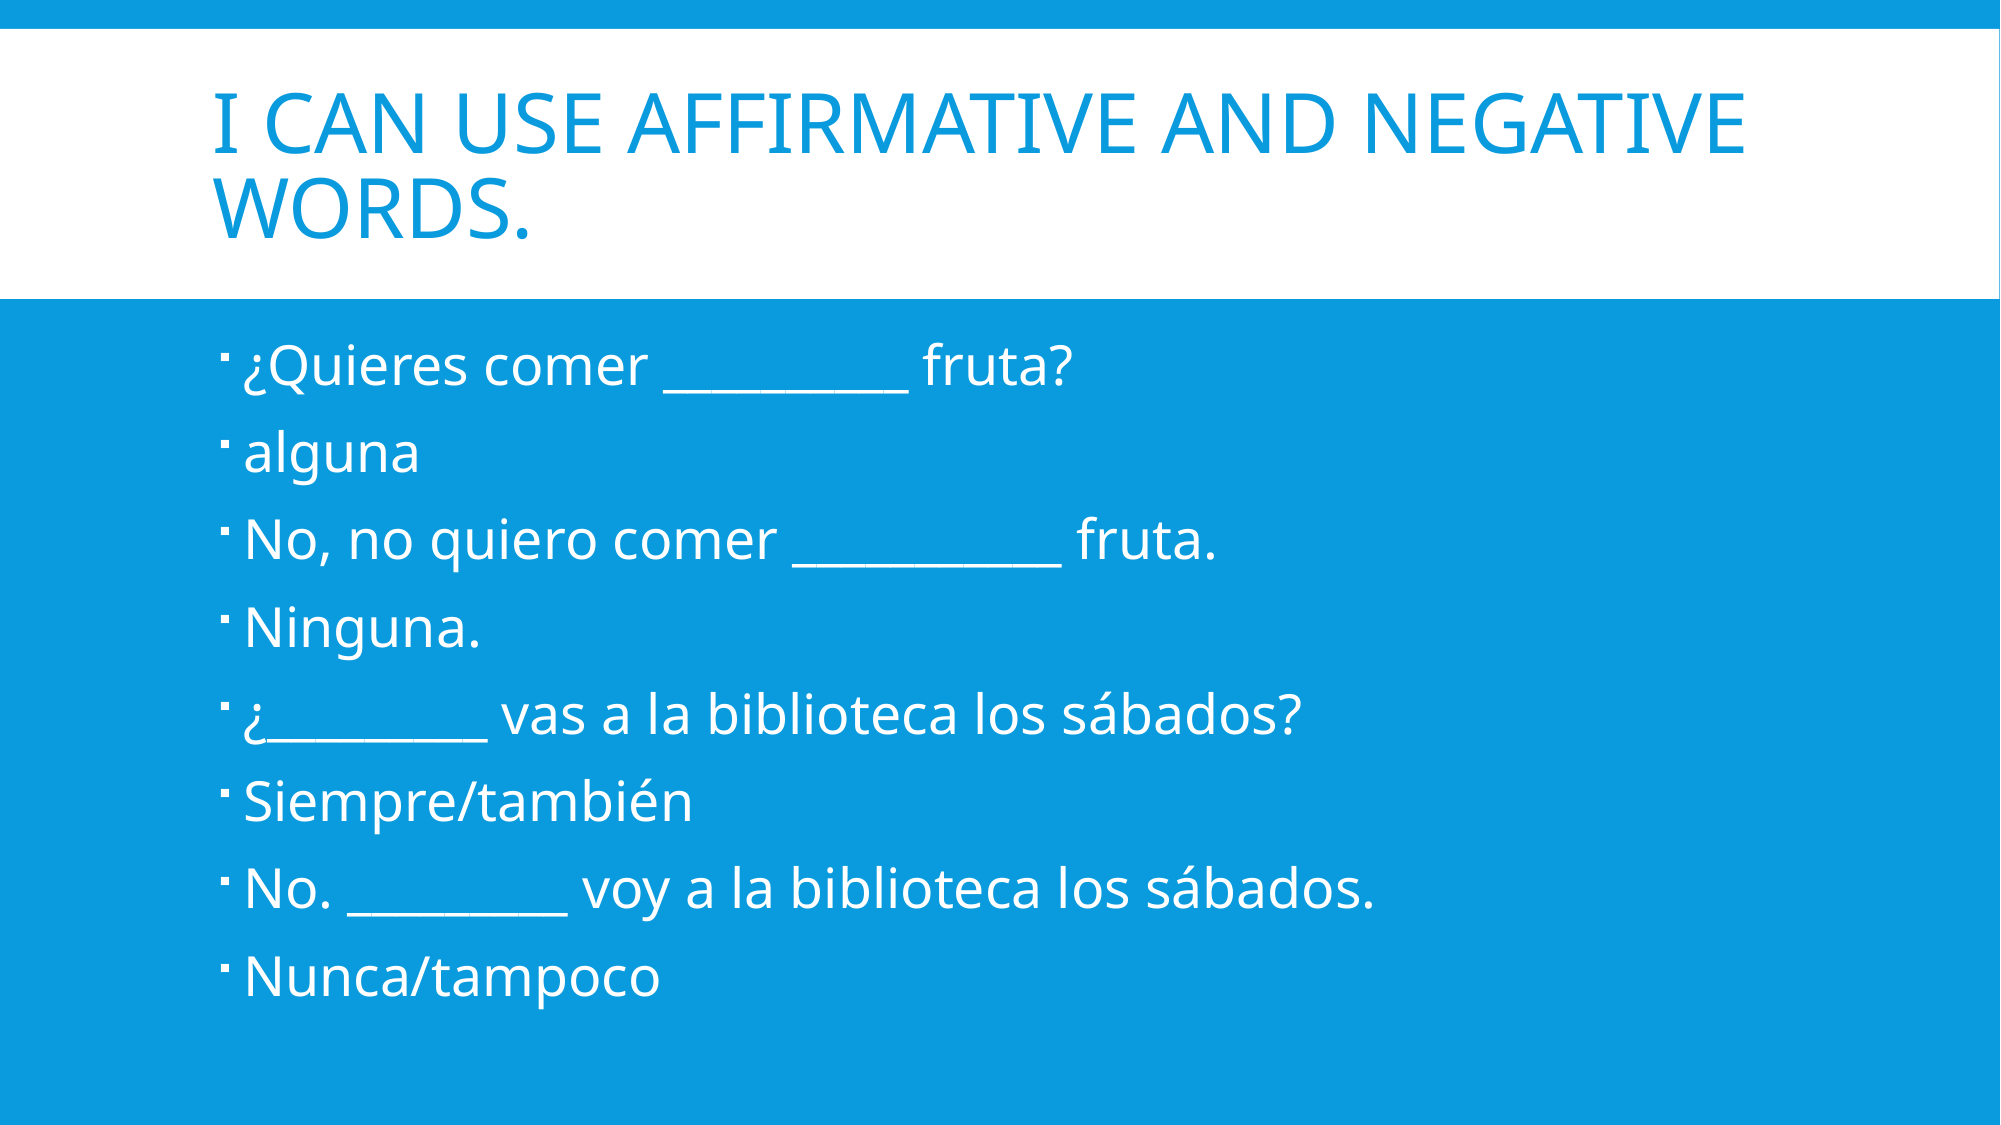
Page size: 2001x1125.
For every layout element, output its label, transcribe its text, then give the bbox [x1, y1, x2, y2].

list ¿Quieres comer __________ fruta? alguna No, no quiero comer ___________ fruta. Ninguna. ¿_________ vas a la biblioteca los sábados? Siempre/también No. _________ voy a la biblioteca los sábados. Nunca/tampoco [197, 329, 1803, 1020]
title I can use affirmative and negative words. [197, 46, 1803, 295]
